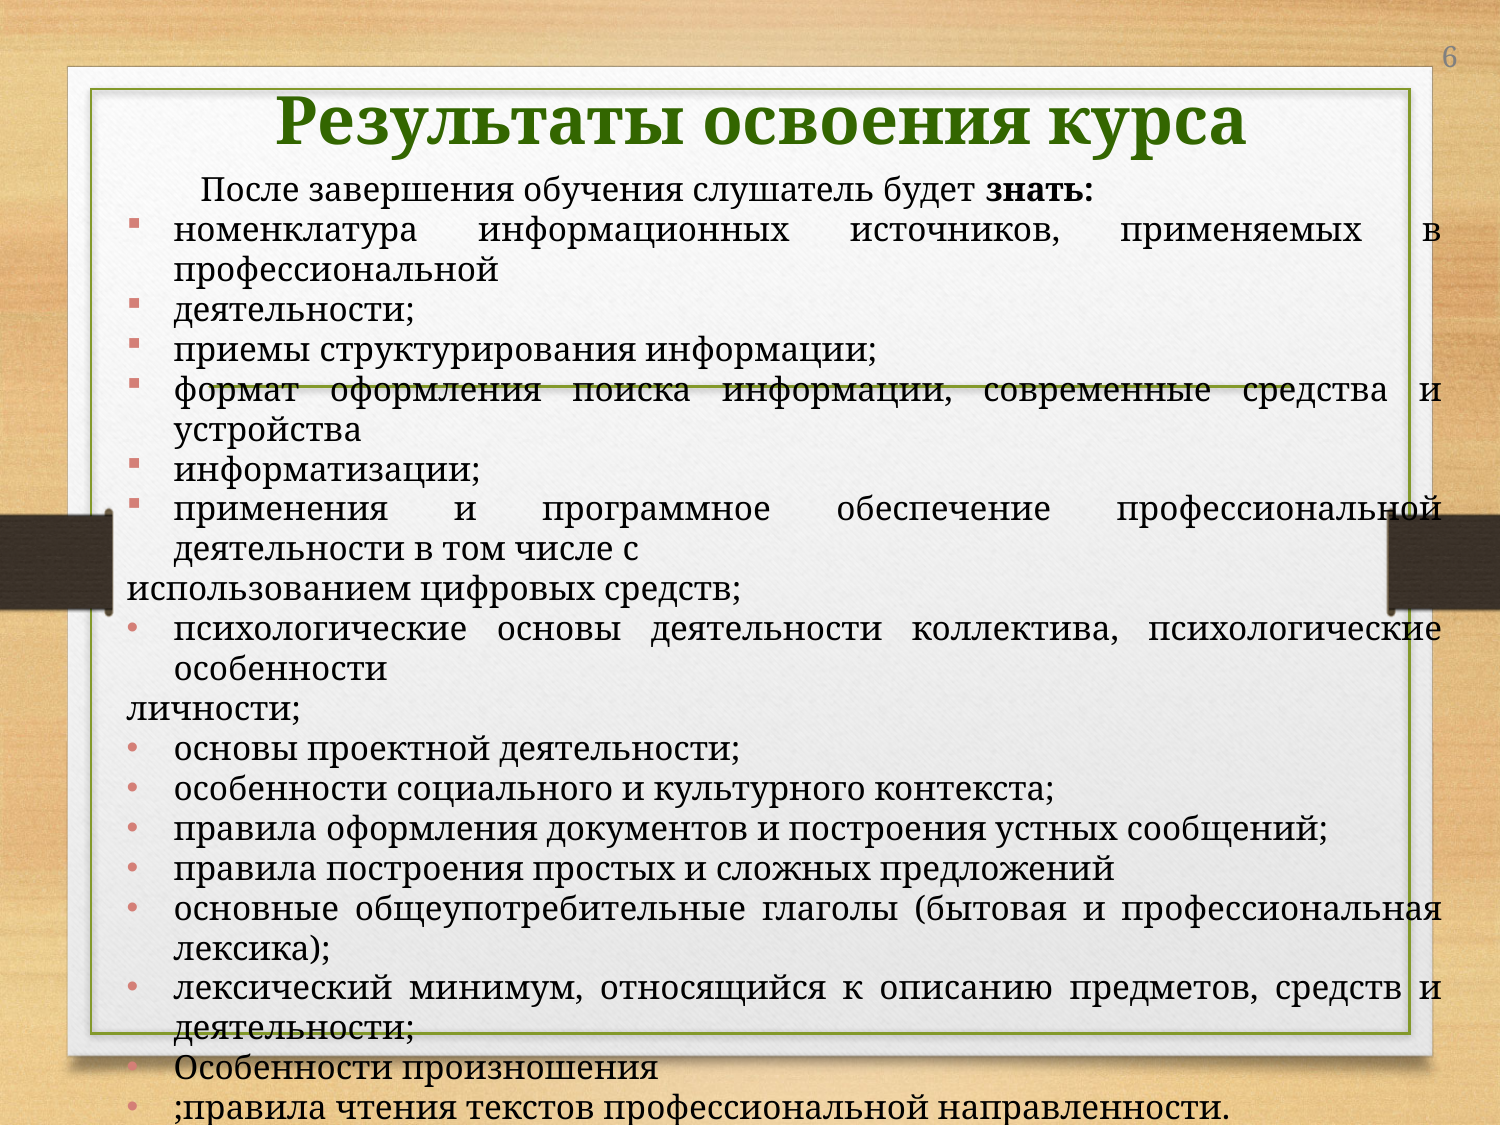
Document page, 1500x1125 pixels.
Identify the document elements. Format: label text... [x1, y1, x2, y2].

picture [0, 0, 1500, 1125]
text_box Результаты освоения курса [105, 58, 1419, 178]
text_box После завершения обучения слушатель будет знать: номенклатура информационных источников, применяемых в профессиональной деятельности; приемы структурирования информации; формат оформления поиска информации, современные средства и устройства информатизации; применения и программное обеспечение профессиональной деятельности в том числе с использованием цифровых средств; психологические основы деятельности коллектива, психологические особенности личности; основы проектной деятельности; особенности социального и культурного контекста; правила оформления документов и построения устных сообщений; правила построения простых и сложных предложений основные общеупотребительные глаголы (бытовая и профессиональная лексика); лексический минимум, относящийся к описанию предметов, средств и деятельности; Особенности произношения ;правила чтения текстов профессиональной направленности. [111, 160, 1459, 1125]
text_box [1364, 30, 1473, 91]
